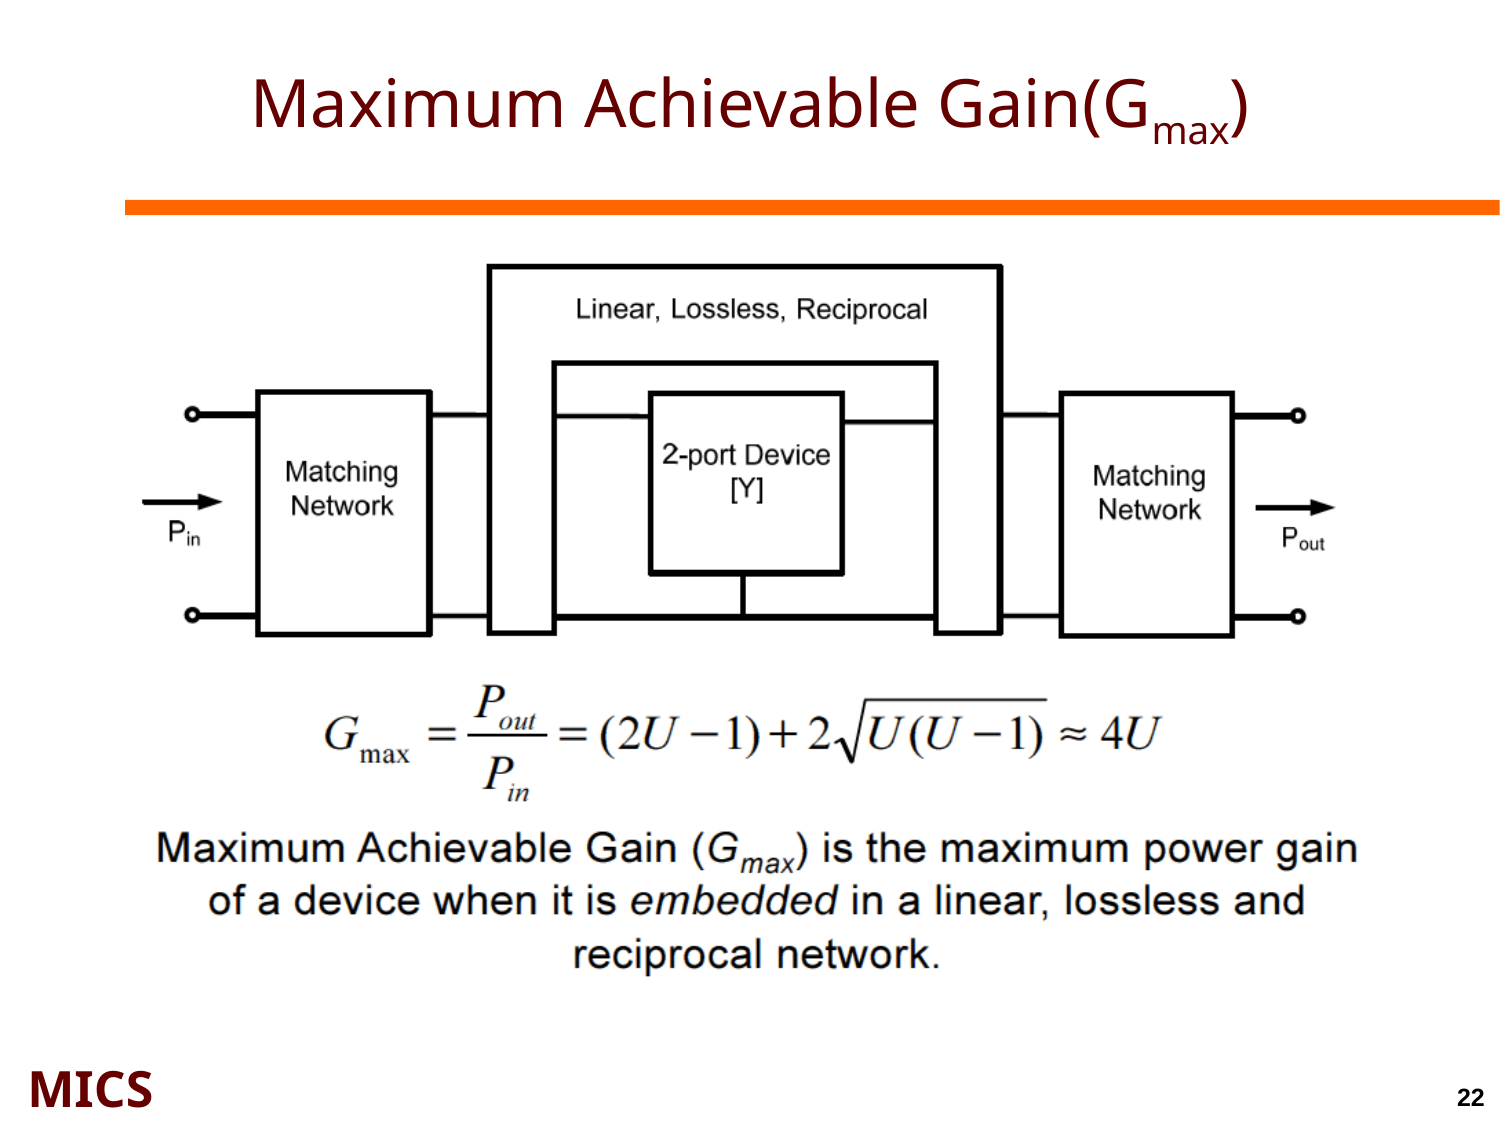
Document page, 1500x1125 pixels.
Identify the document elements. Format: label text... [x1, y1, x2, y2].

picture [112, 242, 1384, 983]
slide_number 22 [1425, 1067, 1500, 1125]
title Maximum Achievable Gain(Gmax) [112, 12, 1388, 201]
